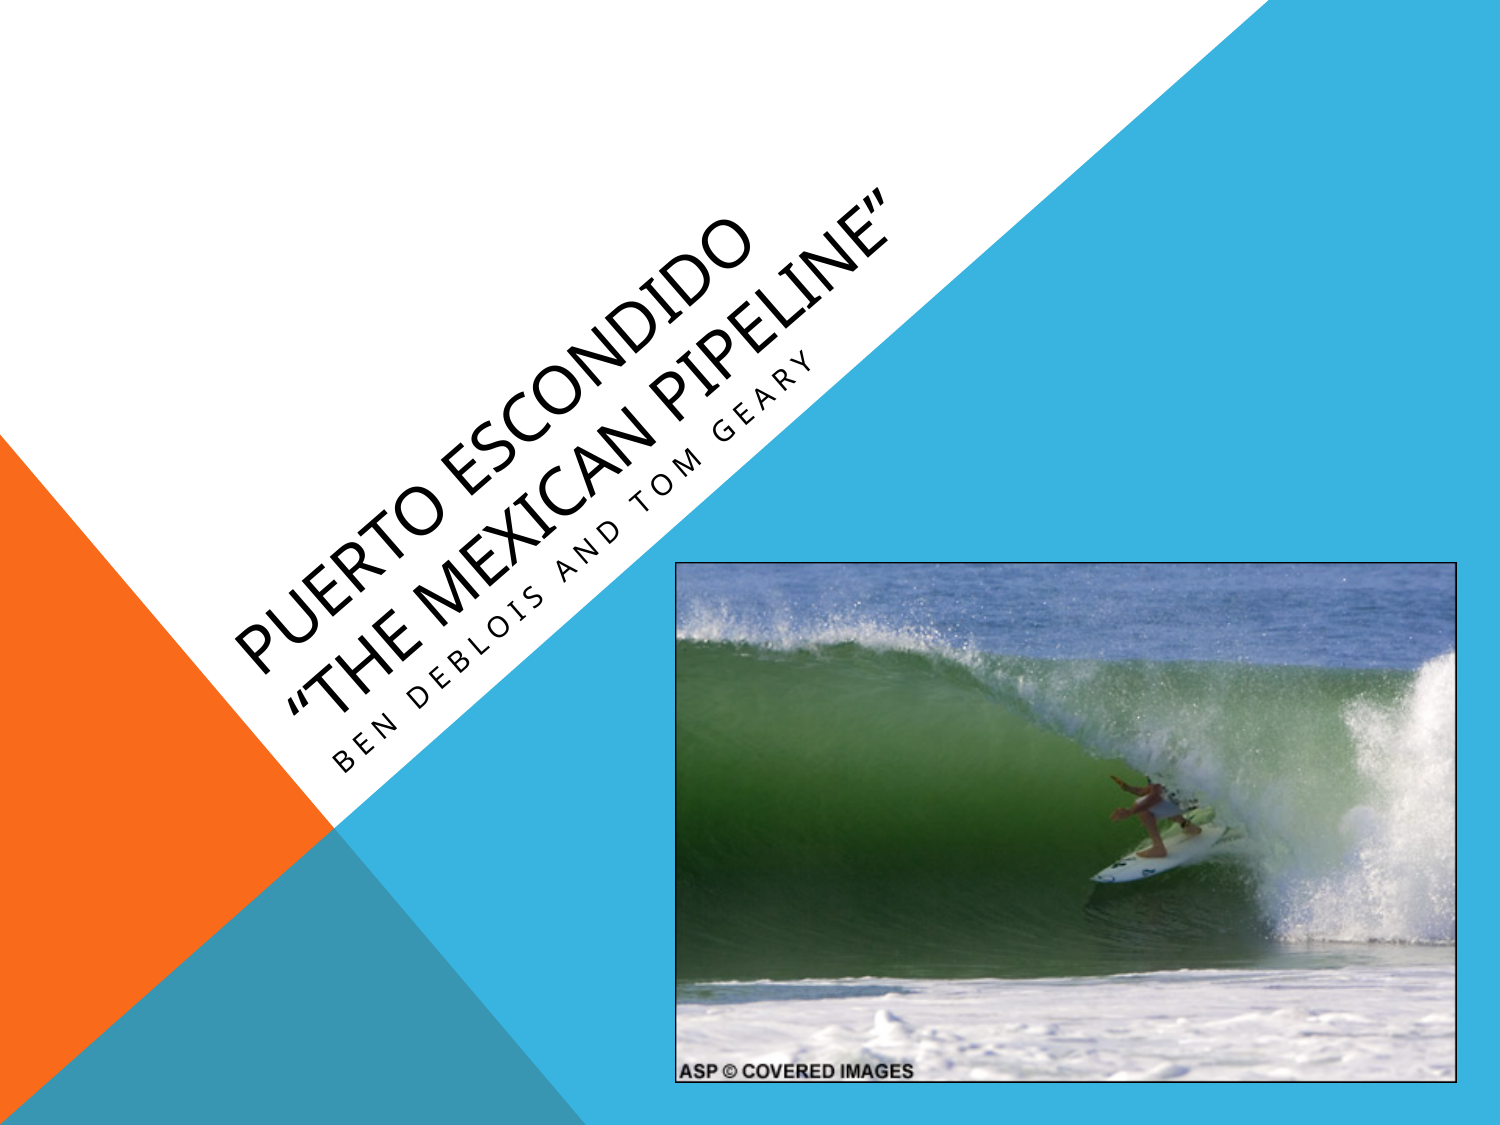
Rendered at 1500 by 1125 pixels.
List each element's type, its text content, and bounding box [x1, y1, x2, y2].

picture [674, 562, 1457, 1084]
subtitle Ben deblois and tom Geary [312, 61, 1154, 804]
title Puerto Escondido “The Mexican pipeline” [182, 4, 1012, 761]
